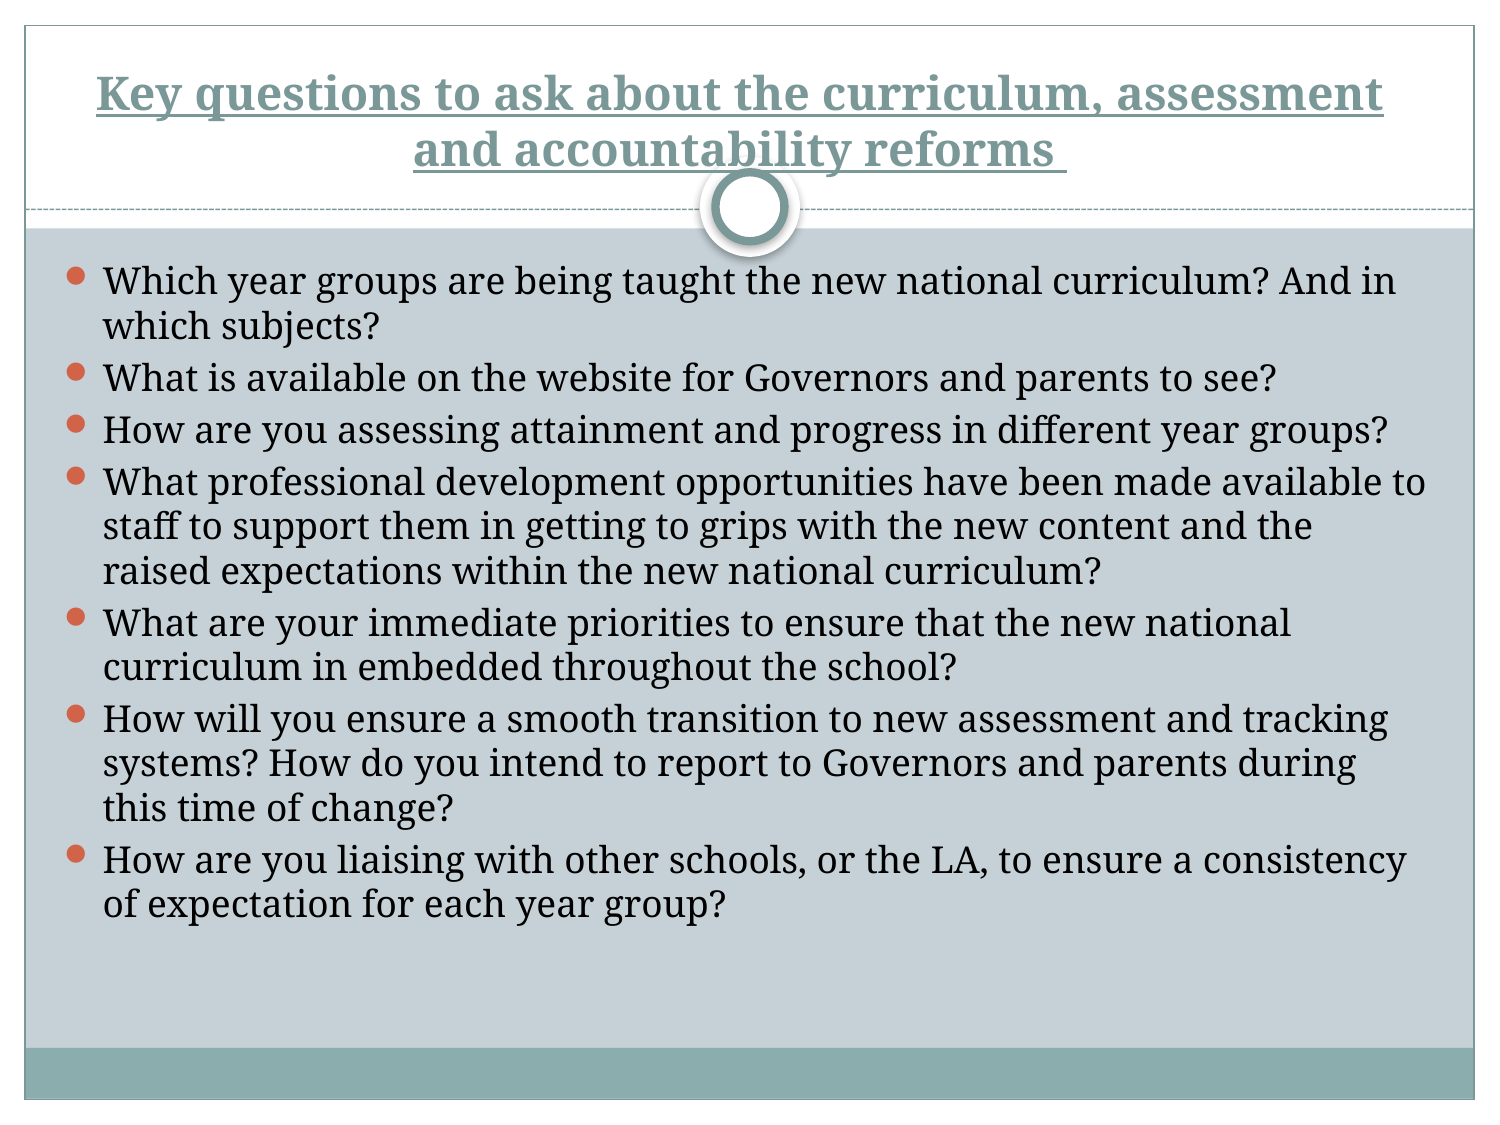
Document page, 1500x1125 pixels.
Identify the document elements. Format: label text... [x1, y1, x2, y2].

title Key questions to ask about the curriculum, assessment and accountability reforms [64, 54, 1415, 243]
list Which year groups are being taught the new national curriculum? And in which subjects? What is available on the website for Governors and parents to see? How are you assessing attainment and progress in different year groups? What professional development opportunities have been made available to staff to support them in getting to grips with the new content and the raised expectations within the new national curriculum? What are your immediate priorities to ensure that the new national curriculum in embedded throughout the school? How will you ensure a smooth transition to new assessment and tracking systems? How do you intend to report to Governors and parents during this time of change? How are you liaising with other schools, or the LA, to ensure a consistency of expectation for each year group? [49, 250, 1445, 1001]
